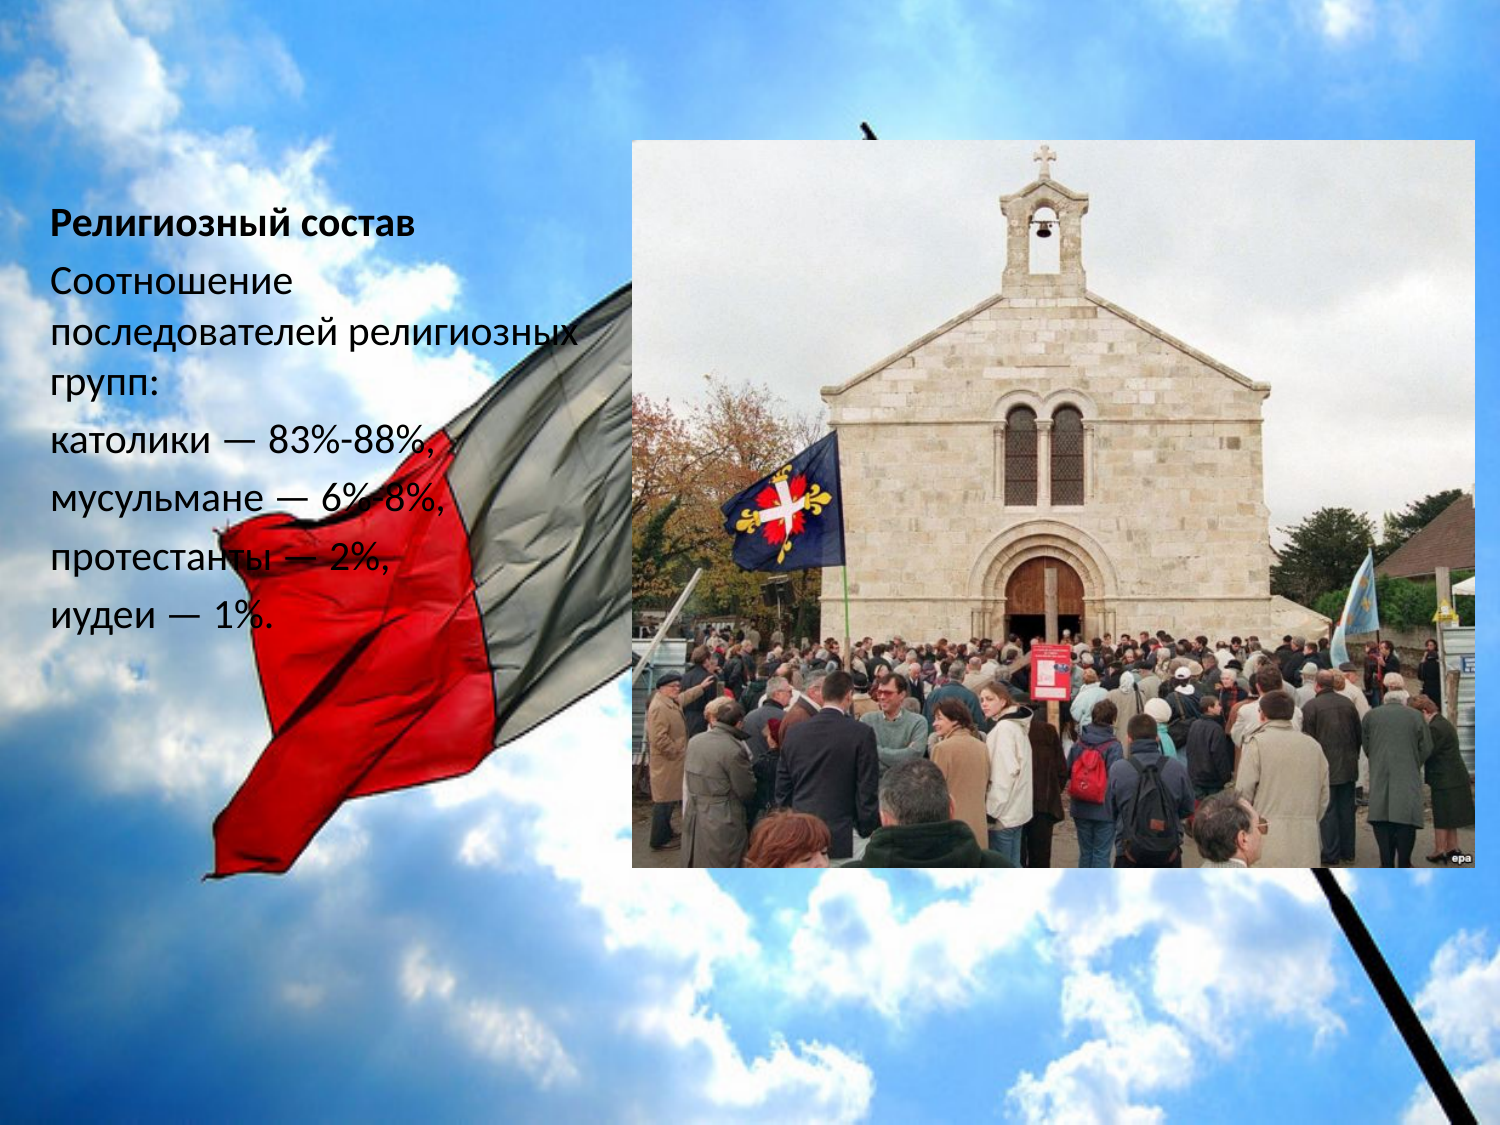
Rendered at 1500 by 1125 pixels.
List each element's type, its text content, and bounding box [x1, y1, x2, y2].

list Религиозный состав Соотношение последователей религиозных групп: католики — 83%-88%, мусульмане — 6%-8%, протестанты — 2%, иудеи — 1%. [35, 187, 604, 797]
picture [0, 0, 1500, 1125]
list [632, 140, 1475, 868]
